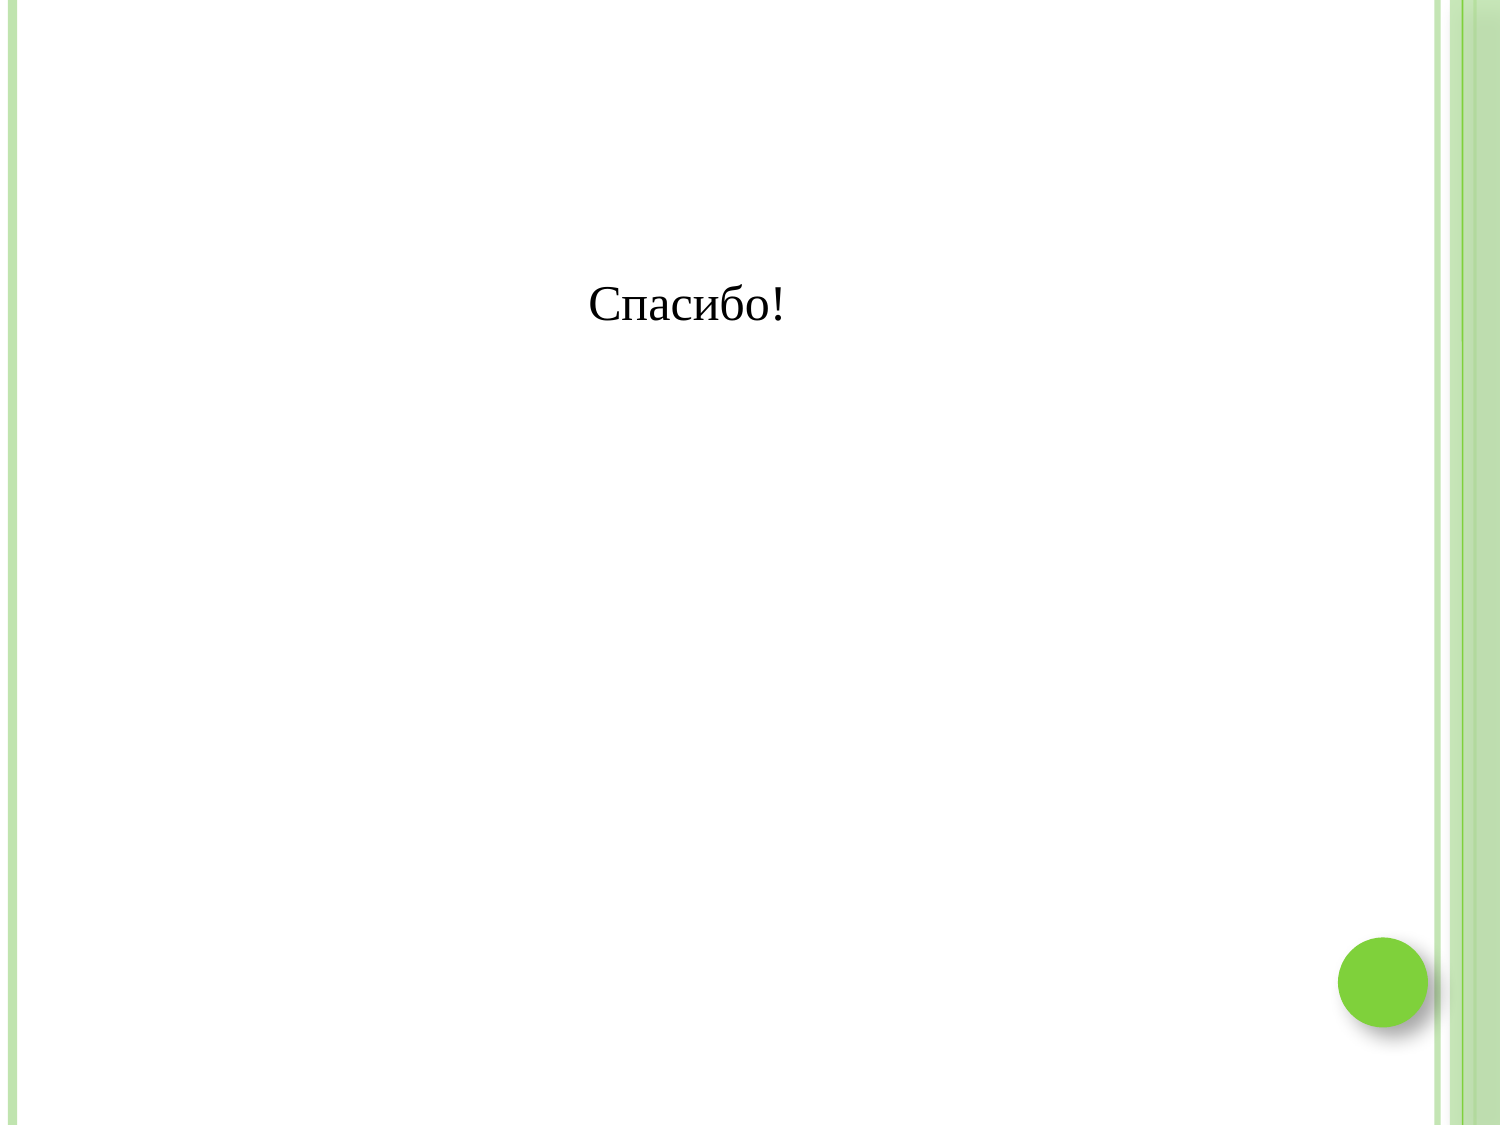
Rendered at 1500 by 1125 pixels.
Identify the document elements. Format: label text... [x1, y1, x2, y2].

list Спасибо! [75, 262, 1300, 1062]
